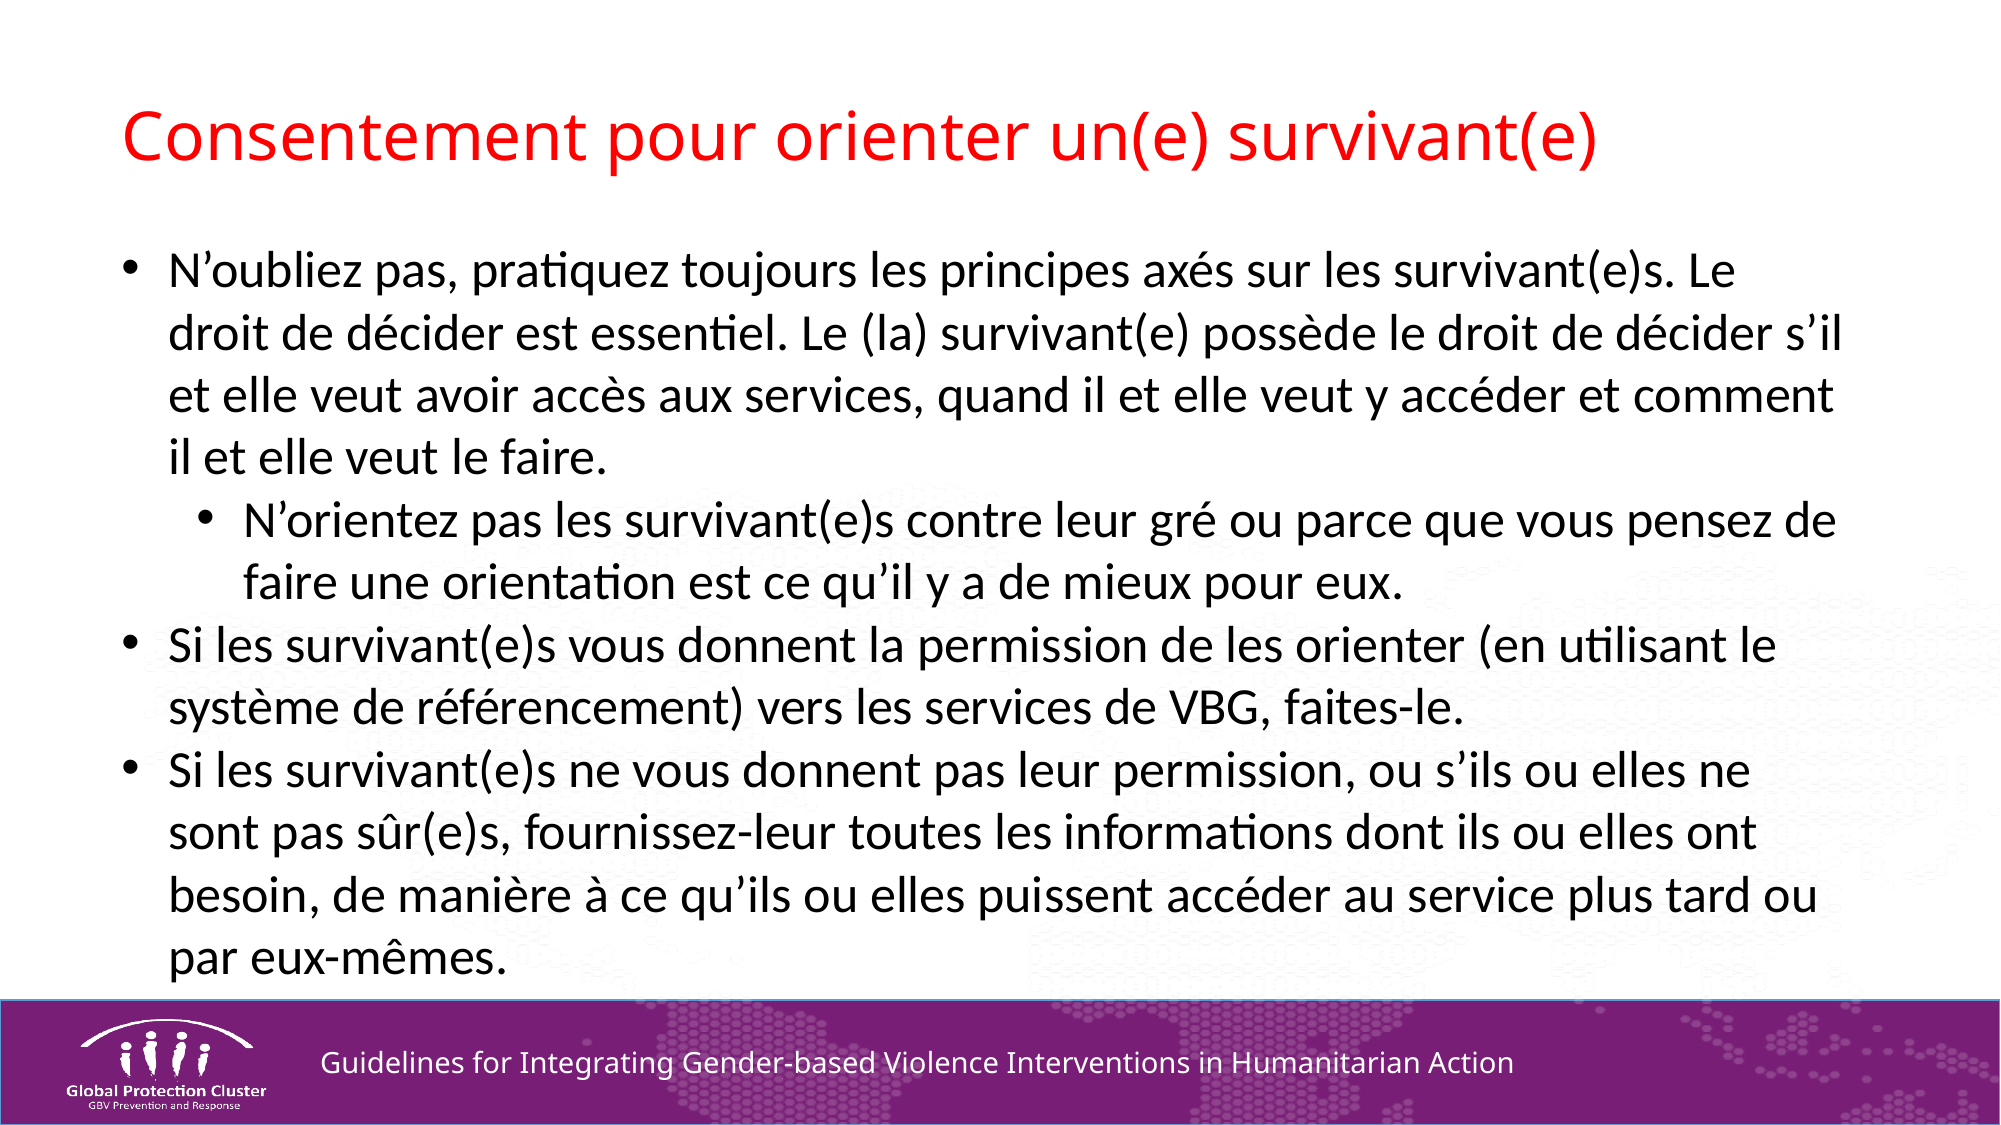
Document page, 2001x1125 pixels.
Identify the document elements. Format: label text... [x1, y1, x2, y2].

picture [56, 254, 2001, 1125]
text_box N’oubliez pas, pratiquez toujours les principes axés sur les survivant(e)s. Le droit de décider est essentiel. Le (la) survivant(e) possède le droit de décider s’il et elle veut avoir accès aux services, quand il et elle veut y accéder et comment il et elle veut le faire. N’orientez pas les survivant(e)s contre leur gré ou parce que vous pensez de faire une orientation est ce qu’il y a de mieux pour eux. Si les survivant(e)s vous donnent la permission de les orienter (en utilisant le système de référencement) vers les services de VBG, faites-le. Si les survivant(e)s ne vous donnent pas leur permission, ou s’ils ou elles ne sont pas sûr(e)s, fournissez-leur toutes les informations dont ils ou elles ont besoin, de manière à ce qu’ils ou elles puissent accéder au service plus tard ou par eux-mêmes. [106, 227, 1865, 993]
title Consentement pour orienter un(e) survivant(e) [106, 94, 1793, 227]
